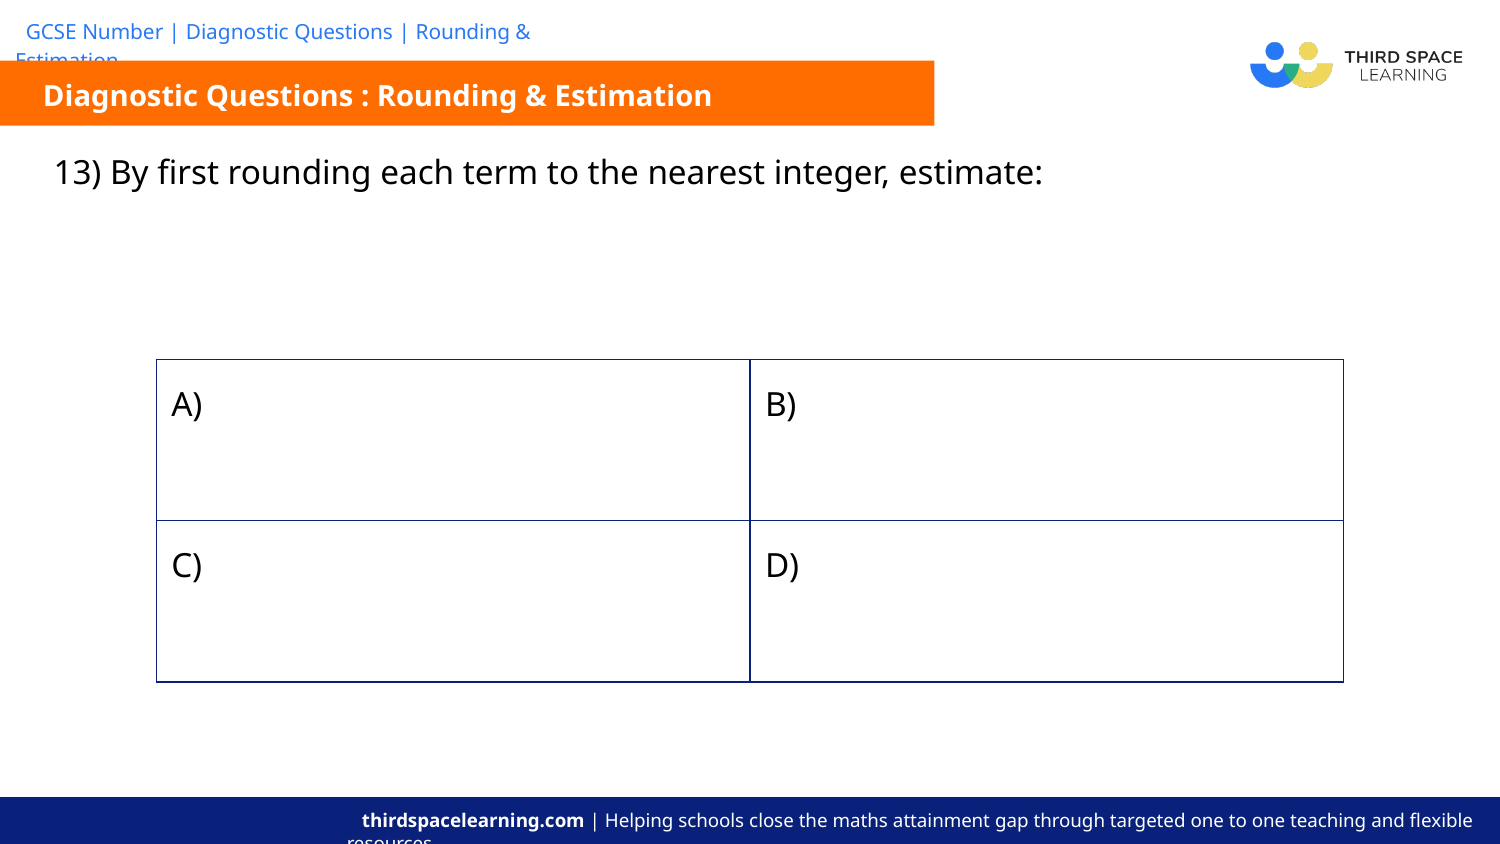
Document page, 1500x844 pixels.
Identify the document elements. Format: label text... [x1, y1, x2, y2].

text_box Diagnostic Questions : Rounding & Estimation [27, 61, 828, 127]
picture [1250, 33, 1465, 99]
